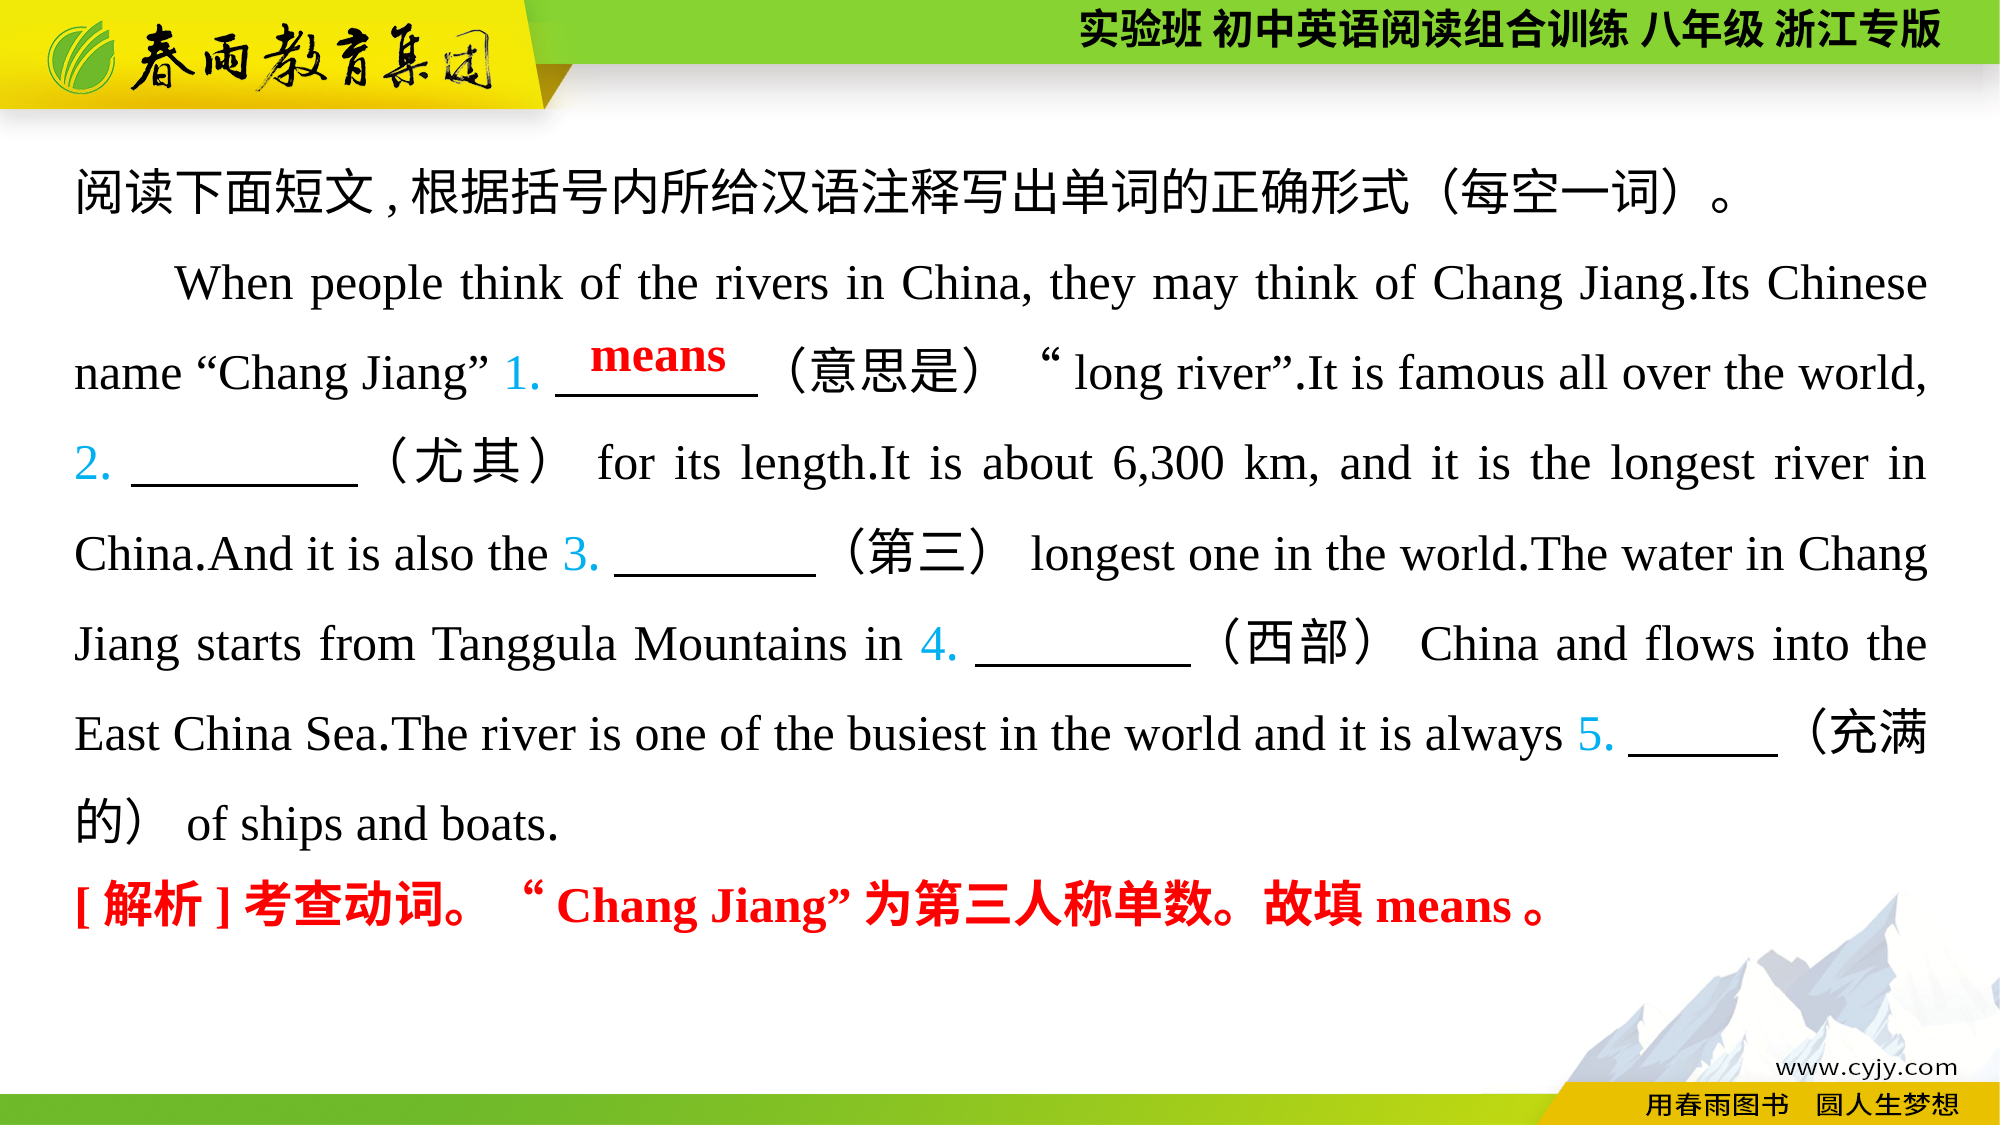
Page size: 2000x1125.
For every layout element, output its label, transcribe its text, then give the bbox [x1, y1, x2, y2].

text_box [解析]考查动词。“Chang Jiang”为第三人称单数。故填means。 [59, 854, 1944, 940]
list 阅读下面短文,根据括号内所给汉语注释写出单词的正确形式（每空一词）。 When people think of the rivers in China, they may think of Chang Jiang.Its Chinese name “Chang Jiang” 1. （意思是）“long river”.It is famous all over the world, 2. （尤其）for its length.It is about 6,300 km, and it is the longest river in China.And it is also the 3. （第三）longest one in the world.The water in Chang Jiang starts from Tanggula Mountains in 4. （西部）China and flows into the East China Sea.The river is one of the busiest in the world and it is always 5. （充满的）of ships and boats. [59, 122, 1944, 854]
picture [0, 0, 2000, 1125]
text_box means [575, 314, 742, 390]
